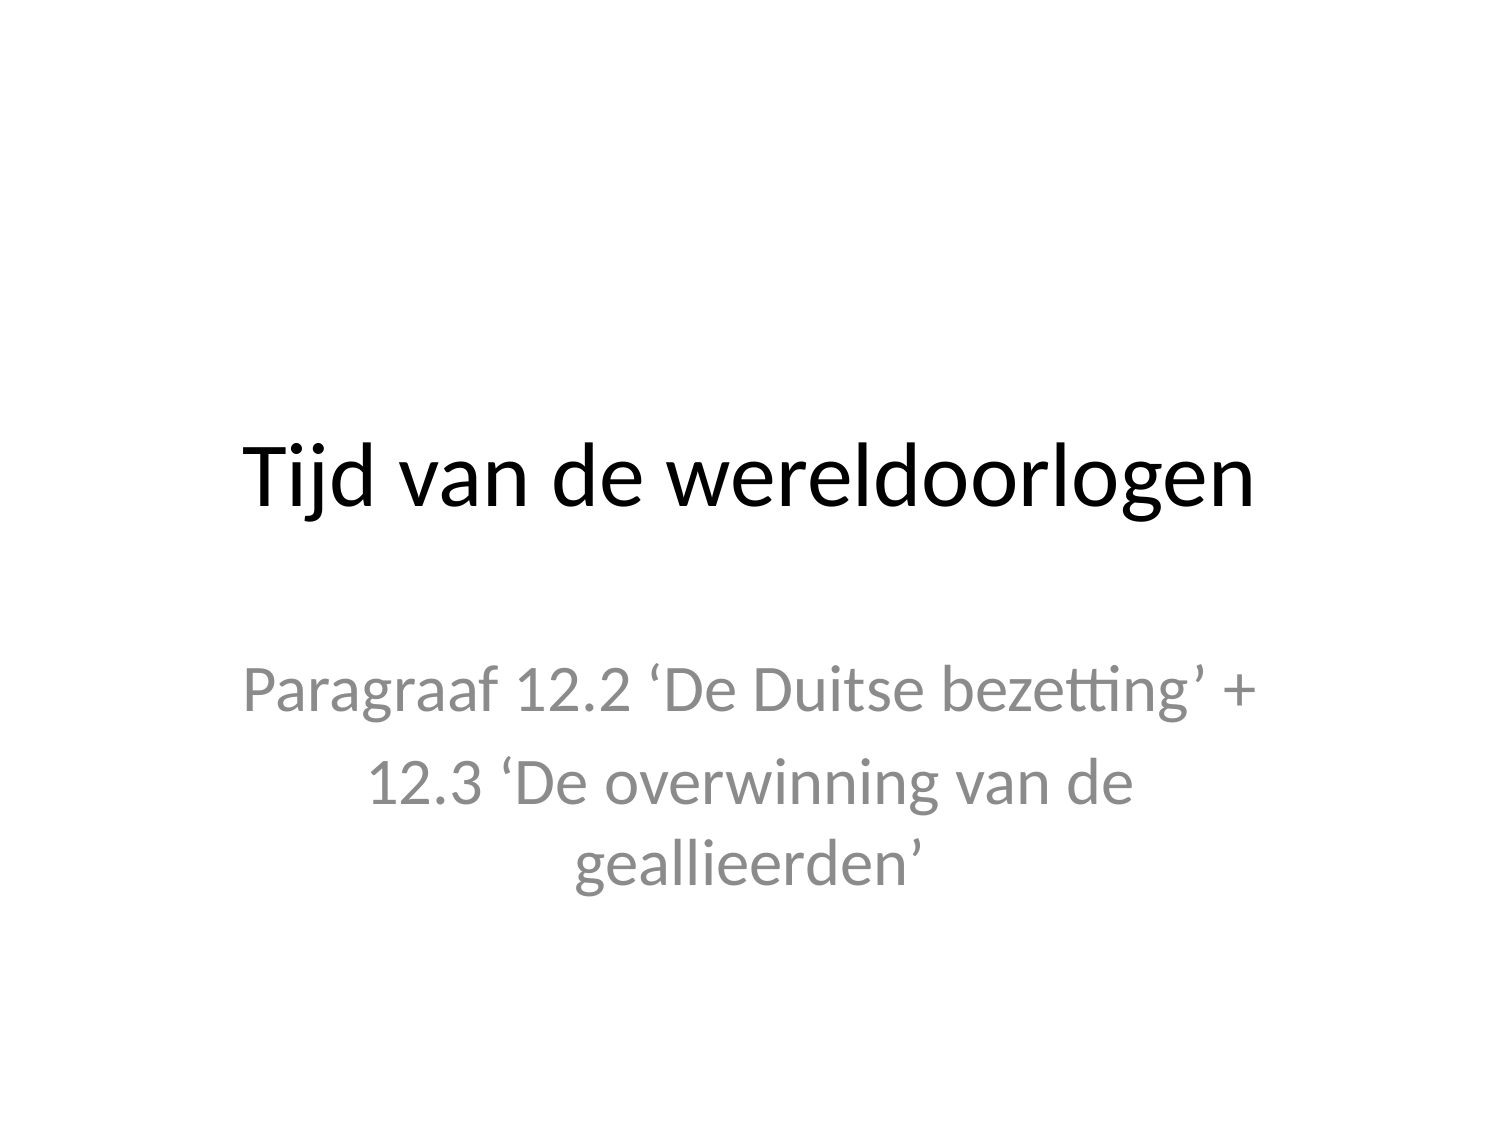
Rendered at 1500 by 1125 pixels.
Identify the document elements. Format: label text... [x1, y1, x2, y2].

subtitle Paragraaf 12.2 ‘De Duitse bezetting’ + 12.3 ‘De overwinning van de geallieerden’ [225, 637, 1275, 925]
title Tijd van de wereldoorlogen [112, 349, 1388, 591]
